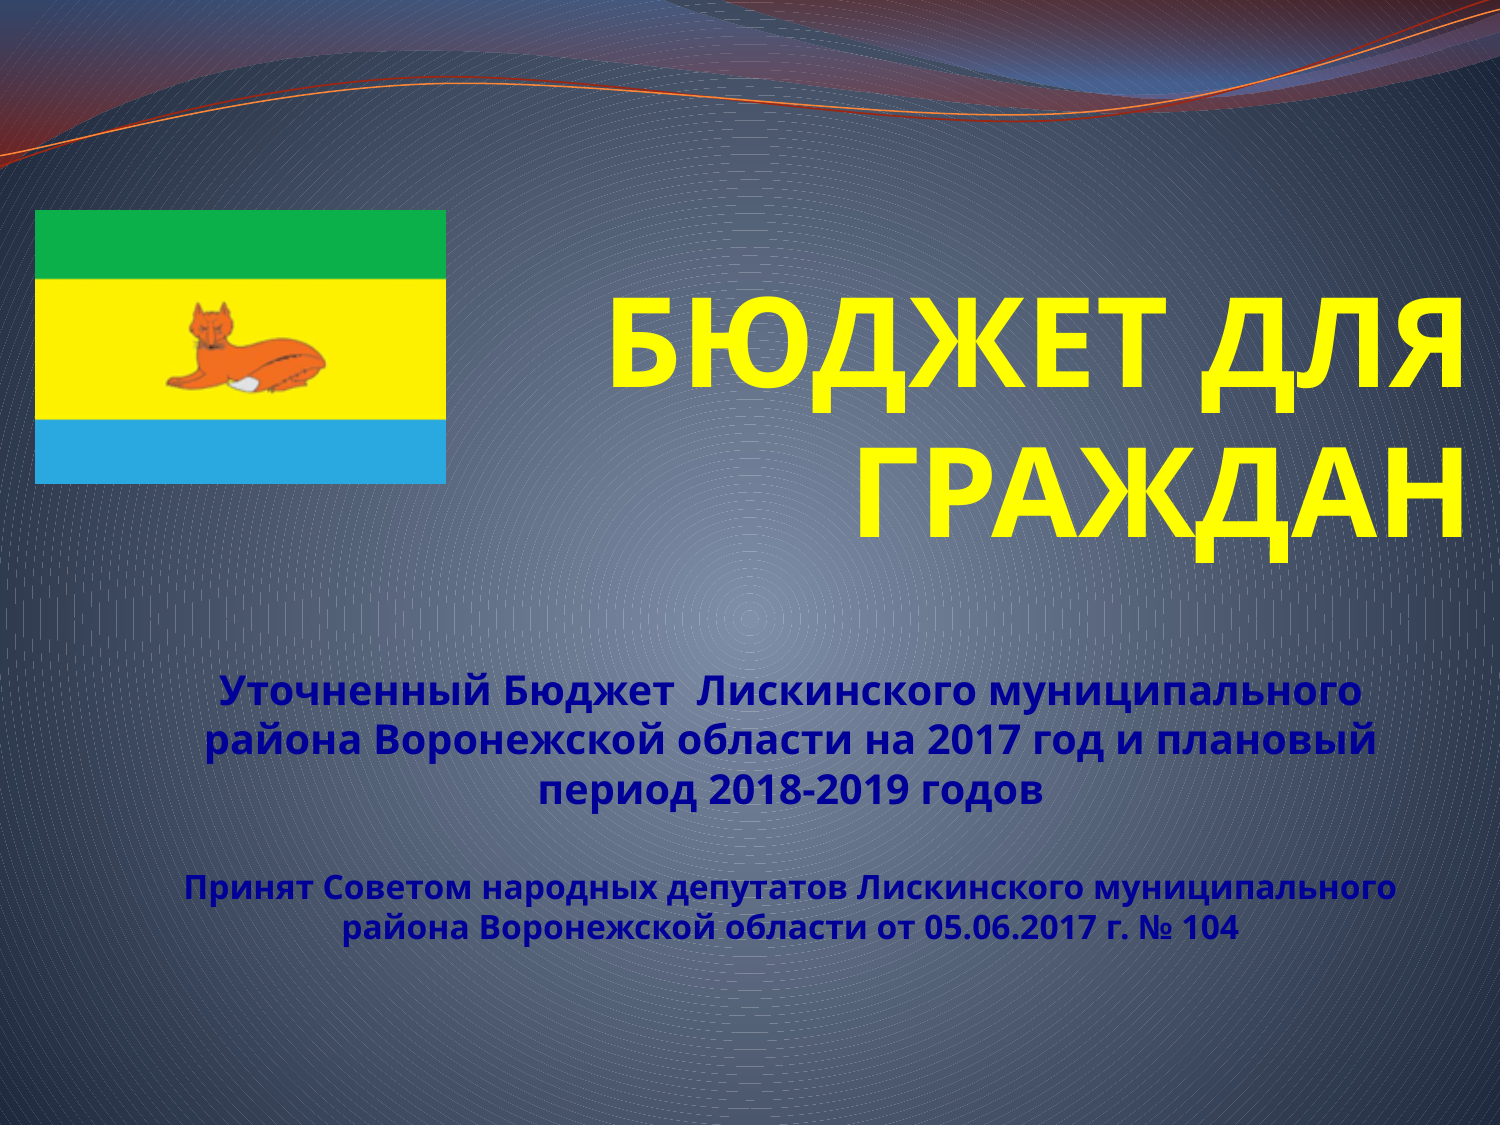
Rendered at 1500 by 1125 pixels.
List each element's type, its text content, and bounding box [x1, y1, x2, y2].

picture [34, 210, 446, 484]
title Безвозмездные поступления в бюджет Лискинского муниципального района на 2017 год – 798 660,0 тыс.рублей [27, 211, 453, 494]
subtitle Уточненный Бюджет Лискинского муниципального района Воронежской области на 2017 год и плановый период 2018-2019 годов Принят Советом народных депутатов Лискинского муниципального района Воронежской области от 05.06.2017 г. № 104 [164, 656, 1425, 985]
title БЮДЖЕТ ДЛЯ ГРАЖДАН [0, 87, 1477, 563]
